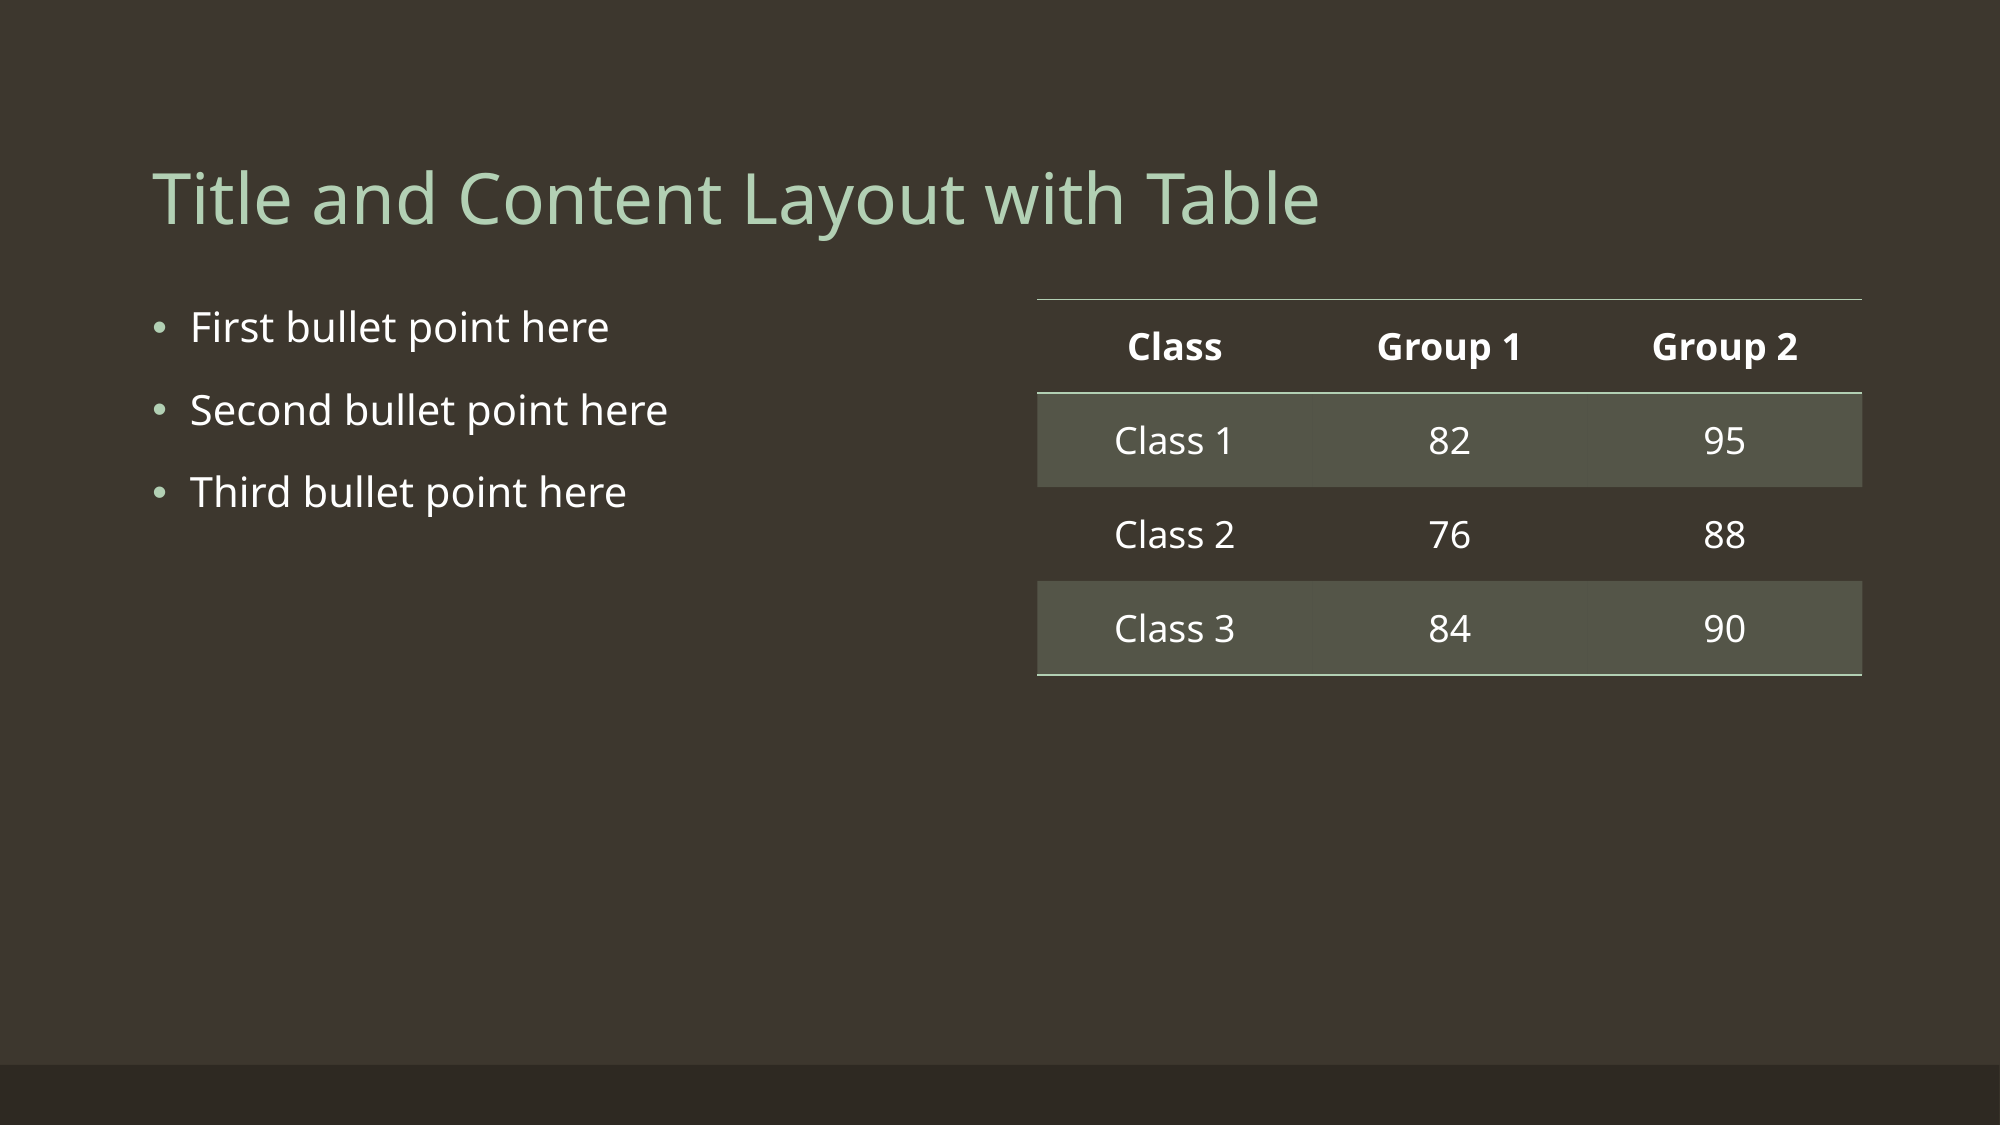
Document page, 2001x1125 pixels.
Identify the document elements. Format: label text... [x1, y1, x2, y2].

table_cell Class 2 [1037, 487, 1312, 581]
table_cell 95 [1587, 394, 1862, 487]
table_header Class [1037, 300, 1312, 392]
title Title and Content Layout with Table [137, 59, 1863, 248]
table_cell Class 3 [1037, 581, 1312, 674]
table_header Group 1 [1312, 300, 1587, 392]
table_header Group 2 [1587, 300, 1862, 392]
table_cell 82 [1312, 394, 1587, 487]
table_cell Class 1 [1037, 394, 1312, 487]
list First bullet point here Second bullet point here Third bullet point here [137, 299, 963, 1014]
table_cell 84 [1312, 581, 1587, 674]
table_cell 90 [1587, 581, 1862, 674]
table_cell 88 [1587, 487, 1862, 581]
table_cell 76 [1312, 487, 1587, 581]
